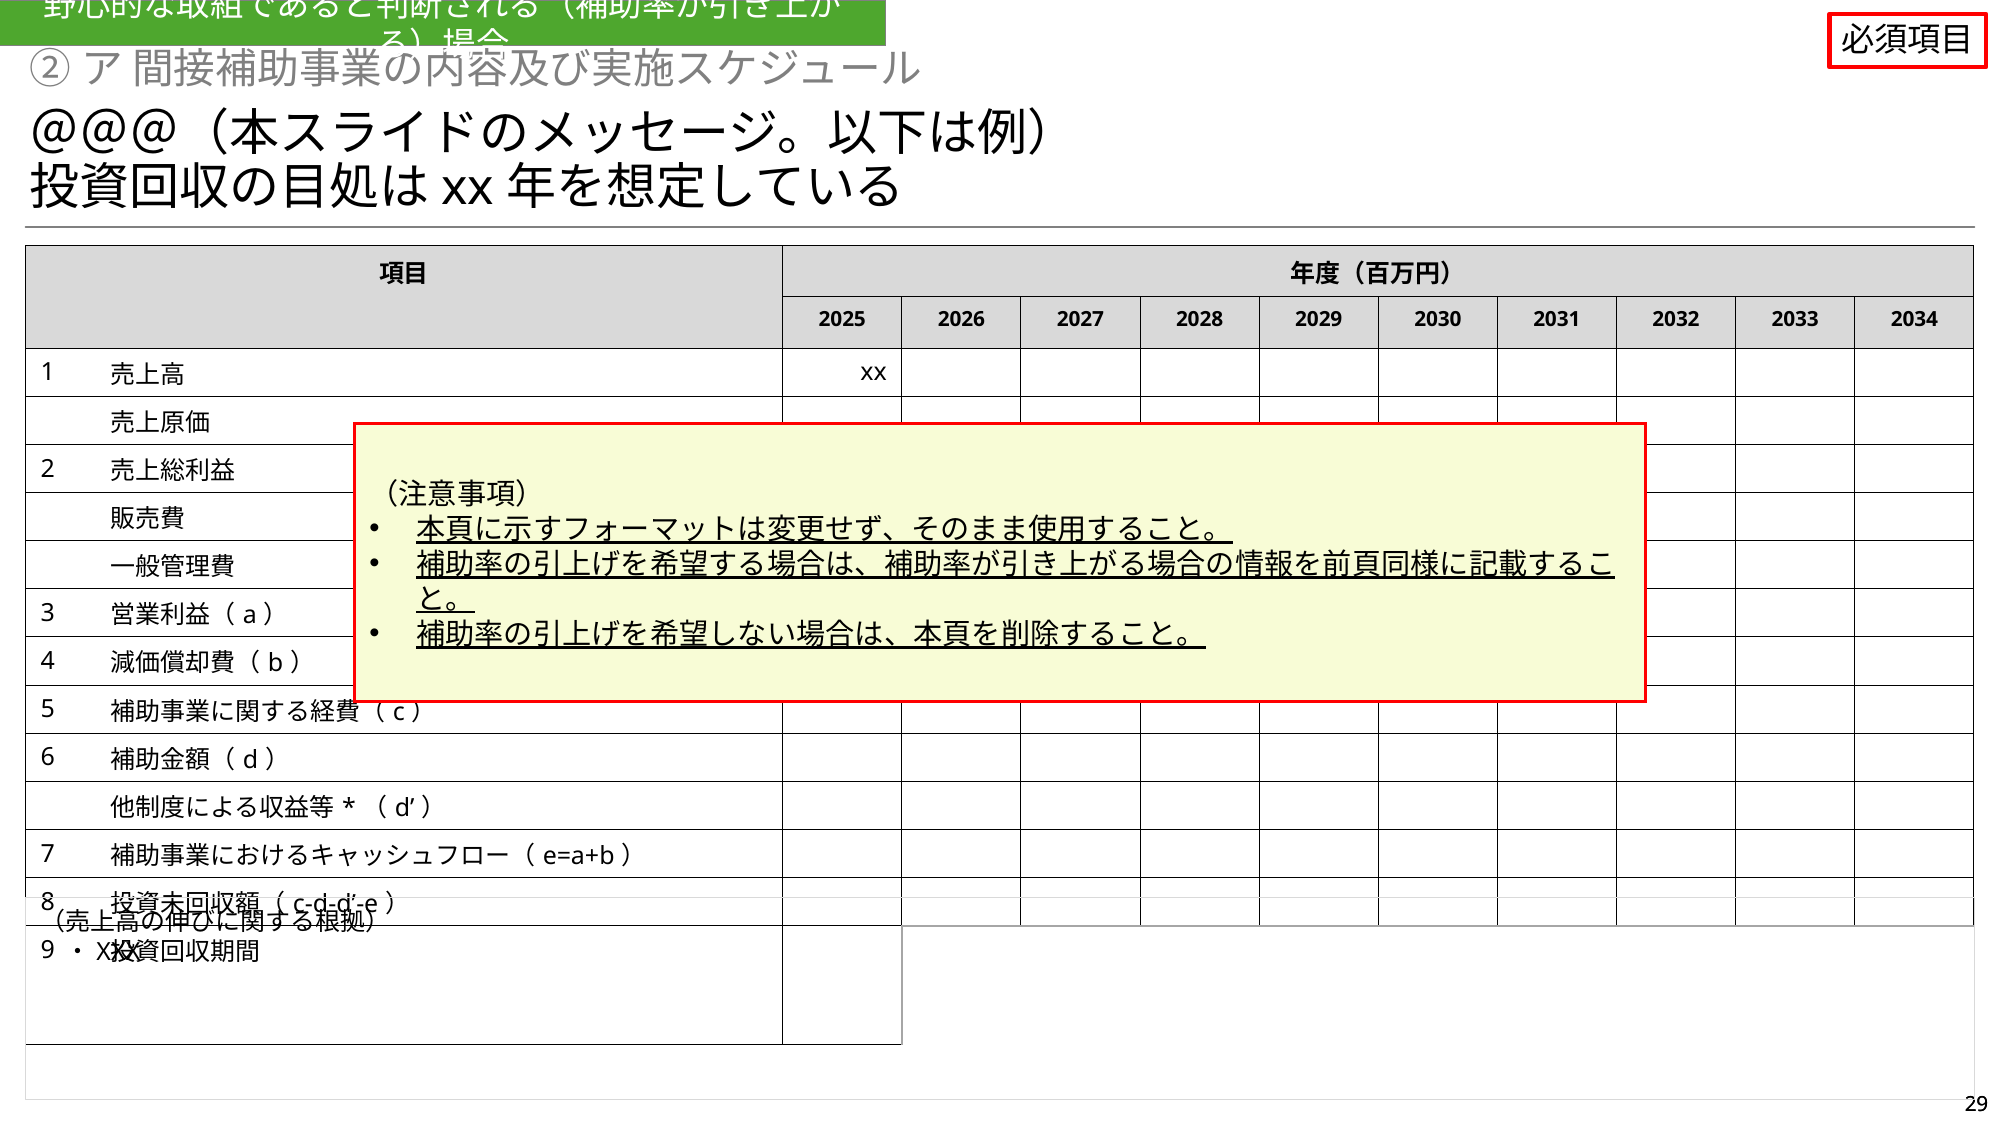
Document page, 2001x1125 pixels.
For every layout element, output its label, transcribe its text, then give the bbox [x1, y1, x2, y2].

text_box （売上高の伸びに関する根拠） ・XXX [24, 896, 1976, 1101]
table_cell [1021, 830, 1140, 877]
table_cell 2031 [1498, 297, 1616, 348]
table_cell [1647, 637, 1735, 685]
table_cell 8 [26, 878, 96, 896]
table_cell [26, 541, 96, 588]
table_cell [1617, 878, 1735, 896]
table_cell [1141, 349, 1259, 396]
table_cell 2028 [1141, 297, 1259, 348]
table_cell 販売費 [96, 493, 353, 540]
table_cell [1379, 830, 1497, 877]
table_cell 2034 [1855, 297, 1973, 348]
table_cell [1736, 782, 1854, 829]
table_cell [1021, 734, 1140, 781]
table_cell 補助事業におけるキャッシュフロー（e=a+b） [96, 830, 782, 877]
text_box （注意事項） 本頁に示すフォーマットは変更せず、そのまま使用すること。 補助率の引上げを希望する場合は、補助率が引き上がる場合の情報を前頁同様に記載すること。 補助率の引上げを希望しない場合は、本頁を削除すること。 [353, 422, 1647, 703]
table_cell 2 [26, 445, 96, 492]
table_cell [902, 782, 1020, 829]
table_cell 6 [26, 734, 96, 781]
table_cell 2033 [1736, 297, 1854, 348]
table_cell [1736, 541, 1854, 588]
table_cell [1855, 445, 1973, 492]
table_cell [783, 830, 901, 877]
table_cell 補助金額（d） [96, 734, 782, 781]
table_cell [1617, 349, 1735, 396]
table_cell [1021, 782, 1140, 829]
table_cell [902, 349, 1020, 396]
table_cell [1260, 782, 1378, 829]
table_cell [1021, 349, 1140, 396]
table_cell [1498, 349, 1616, 396]
table_cell 一般管理費 [96, 541, 353, 588]
table_cell [1141, 782, 1259, 829]
table_cell [1855, 782, 1973, 829]
table_cell [1855, 541, 1973, 588]
text_box 野心的な取組であると判断される（補助率が引き上がる）場合 [0, 0, 886, 46]
text_box ②ア 間接補助事業の内容及び実施スケジュール [29, 47, 1802, 94]
table_cell 3 [26, 589, 96, 636]
table_cell 売上総利益 [96, 445, 353, 492]
table_cell [1021, 397, 1140, 422]
table_cell [1736, 830, 1854, 877]
table_cell [783, 878, 901, 896]
table_cell [1617, 686, 1735, 733]
table_cell 2030 [1379, 297, 1497, 348]
table_cell [1498, 703, 1616, 733]
table_cell 営業利益（a） [96, 589, 353, 636]
table_cell [1855, 397, 1973, 444]
table_cell [1855, 493, 1973, 540]
table_cell [1379, 349, 1497, 396]
table_cell [902, 397, 1020, 422]
table_cell [1141, 734, 1259, 781]
table_cell 2027 [1021, 297, 1140, 348]
table_cell 2025 [783, 297, 901, 348]
table_cell [1855, 589, 1973, 636]
table_cell [1855, 349, 1973, 396]
table_cell [1141, 830, 1259, 877]
table_cell [1260, 703, 1378, 733]
text_box ＠＠＠（本スライドのメッセージ。以下は例） 投資回収の目処はxx年を想定している [29, 107, 1875, 216]
table_cell [1647, 589, 1735, 636]
table_cell [1855, 734, 1973, 781]
table_cell [902, 830, 1020, 877]
table_cell 4 [26, 637, 96, 685]
table_cell [1260, 734, 1378, 781]
table_cell 補助事業に関する経費（c） [96, 686, 782, 733]
table_cell 5 [26, 686, 96, 733]
table_cell [1498, 734, 1616, 781]
table_cell 2026 [902, 297, 1020, 348]
table_cell [1736, 445, 1854, 492]
table_cell [1617, 397, 1735, 444]
table_cell xx [783, 349, 901, 396]
table_header 年度（百万円） [783, 246, 1973, 296]
table_cell [1379, 397, 1497, 422]
table_cell [26, 782, 96, 829]
table_cell 7 [26, 830, 96, 877]
table_cell [783, 782, 901, 829]
table_cell [1141, 878, 1259, 896]
text_box 必須項目 [1829, 13, 1986, 68]
table_cell 投資未回収額（c-d-d’-e） [96, 878, 782, 896]
table_cell [1855, 637, 1973, 685]
table_header 項目 [26, 246, 782, 348]
table_cell 売上原価 [96, 397, 782, 444]
table_cell [1260, 878, 1378, 896]
table_cell [783, 734, 901, 781]
table_cell [1855, 830, 1973, 877]
table_cell [1736, 686, 1854, 733]
table_cell [1141, 703, 1259, 733]
table_cell [1260, 349, 1378, 396]
table_cell [1647, 541, 1735, 588]
table_cell [1498, 782, 1616, 829]
table_cell [1379, 878, 1497, 896]
table_cell 1 [26, 349, 96, 396]
table_cell 他制度による収益等*（d’） [96, 782, 782, 829]
table_cell [1379, 782, 1497, 829]
table_cell [1736, 589, 1854, 636]
table_cell [1260, 397, 1378, 422]
table_cell 減価償却費（b） [96, 637, 353, 685]
table_cell [783, 397, 901, 422]
table_cell [1260, 830, 1378, 877]
table_cell 2029 [1260, 297, 1378, 348]
table_cell [1617, 782, 1735, 829]
table_cell [1617, 830, 1735, 877]
table_cell [1141, 397, 1259, 422]
table_cell [1498, 878, 1616, 896]
table_cell [1855, 686, 1973, 733]
table_cell [1736, 878, 1854, 896]
table_cell [1379, 703, 1497, 733]
table_cell [1498, 397, 1616, 422]
table_cell [902, 703, 1020, 733]
table_cell [1736, 734, 1854, 781]
table_cell 2032 [1617, 297, 1735, 348]
table_cell [26, 397, 96, 444]
table_cell [1647, 445, 1735, 492]
table_cell [1736, 493, 1854, 540]
table_cell [1498, 830, 1616, 877]
table_cell [1379, 734, 1497, 781]
table_cell [902, 878, 1020, 896]
table_cell [1647, 493, 1735, 540]
table_cell [26, 493, 96, 540]
table_cell [1736, 397, 1854, 444]
table_cell [1736, 637, 1854, 685]
table_cell [1617, 734, 1735, 781]
table_cell [1855, 878, 1973, 896]
table_cell [1021, 878, 1140, 896]
table_cell [1021, 703, 1140, 733]
table_cell 売上高 [96, 349, 782, 396]
table_cell [1736, 349, 1854, 396]
table_cell [783, 703, 901, 733]
table_cell [902, 734, 1020, 781]
